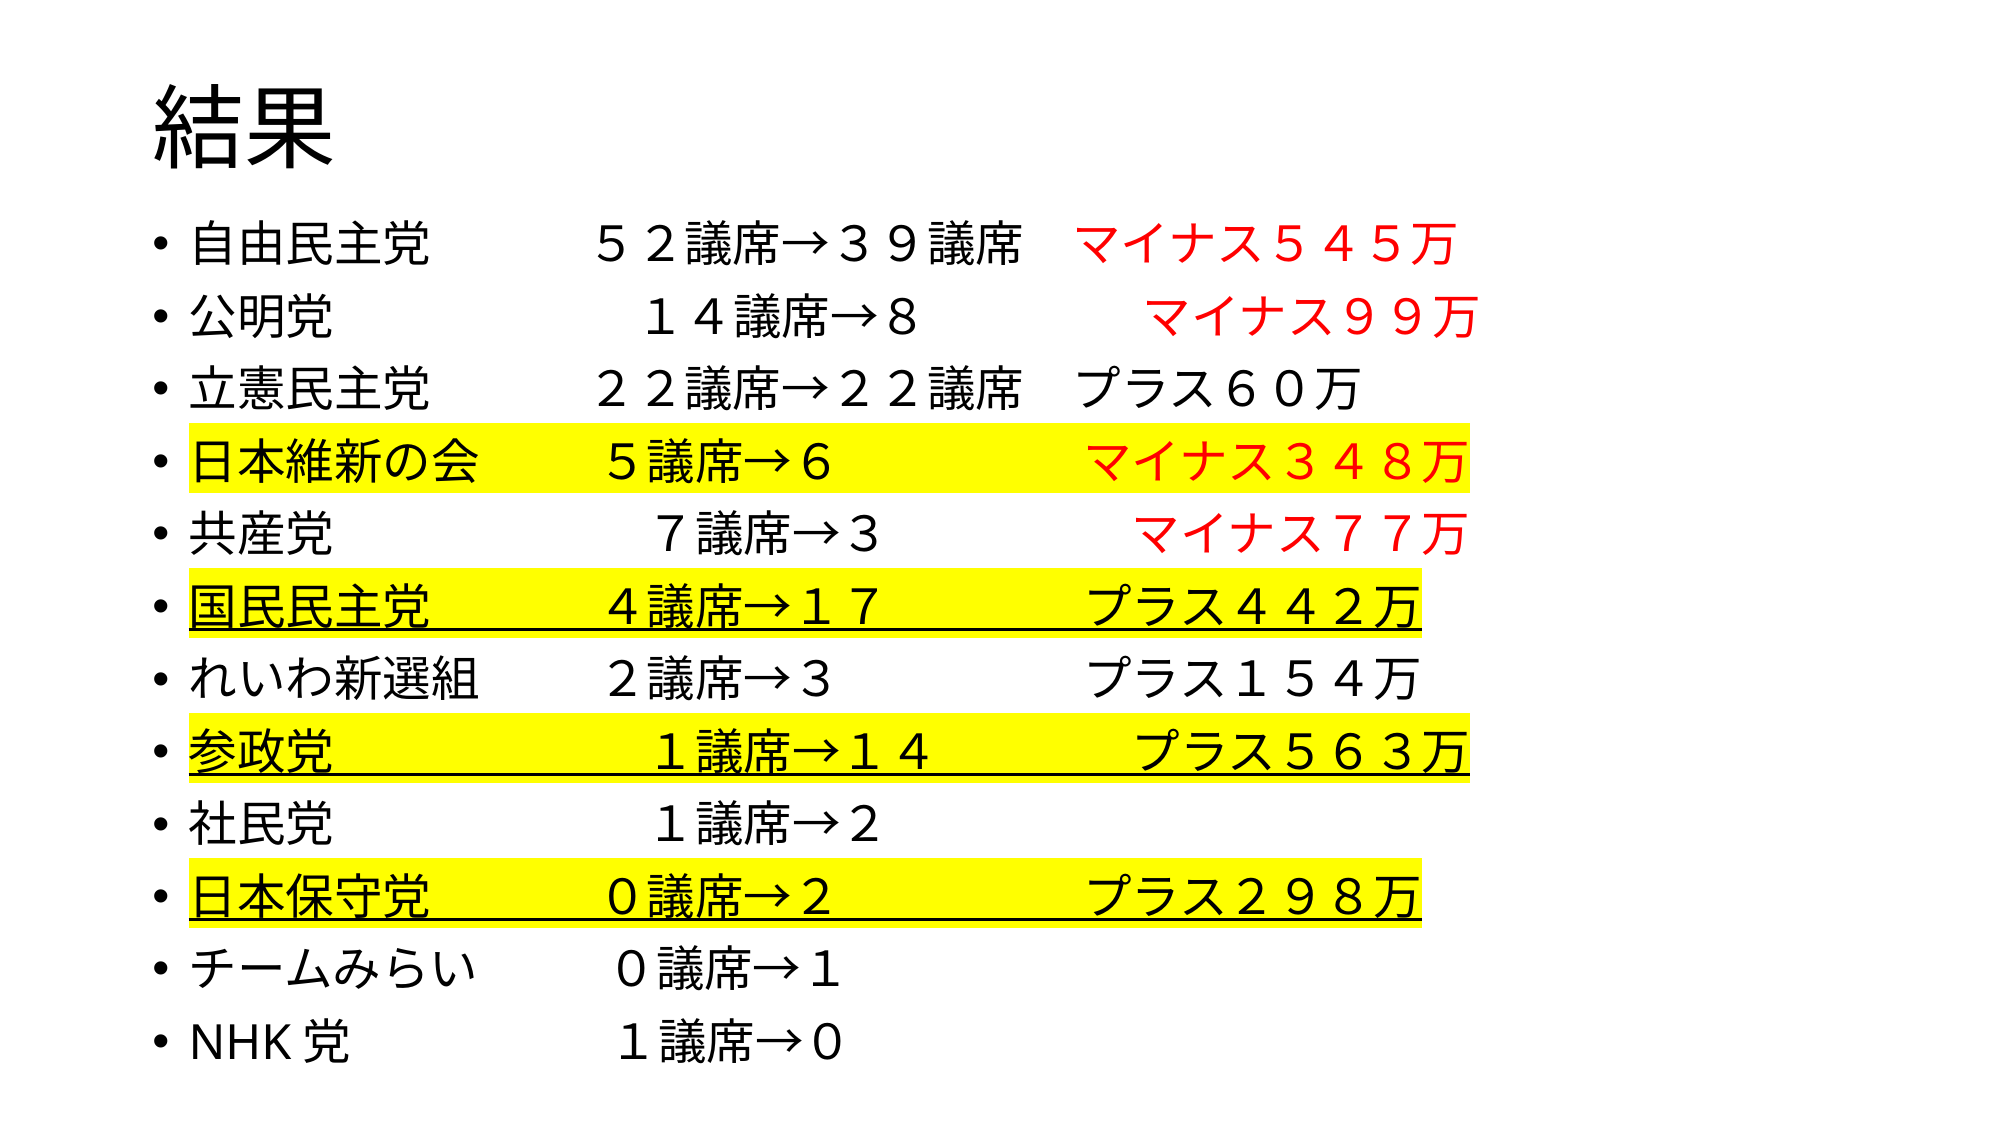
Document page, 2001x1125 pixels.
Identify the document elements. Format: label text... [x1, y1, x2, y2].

list 自由民主党 ５２議席→３９議席 マイナス５４５万 公明党 １４議席→８ マイナス９９万 立憲民主党 ２２議席→２２議席 プラス６０万 日本維新の会 ５議席→６ マイナス３４８万 共産党 ７議席→３ マイナス７７万 国民民主党 ４議席→１７ プラス４４２万 れいわ新選組 ２議席→３ プラス１５４万 参政党 １議席→１４ プラス５６３万 社民党 １議席→２ 日本保守党 ０議席→２ プラス２９８万 チームみらい ０議席→１ NHK党 １議席→０ [137, 212, 1863, 1085]
title 結果 [137, 40, 1863, 212]
